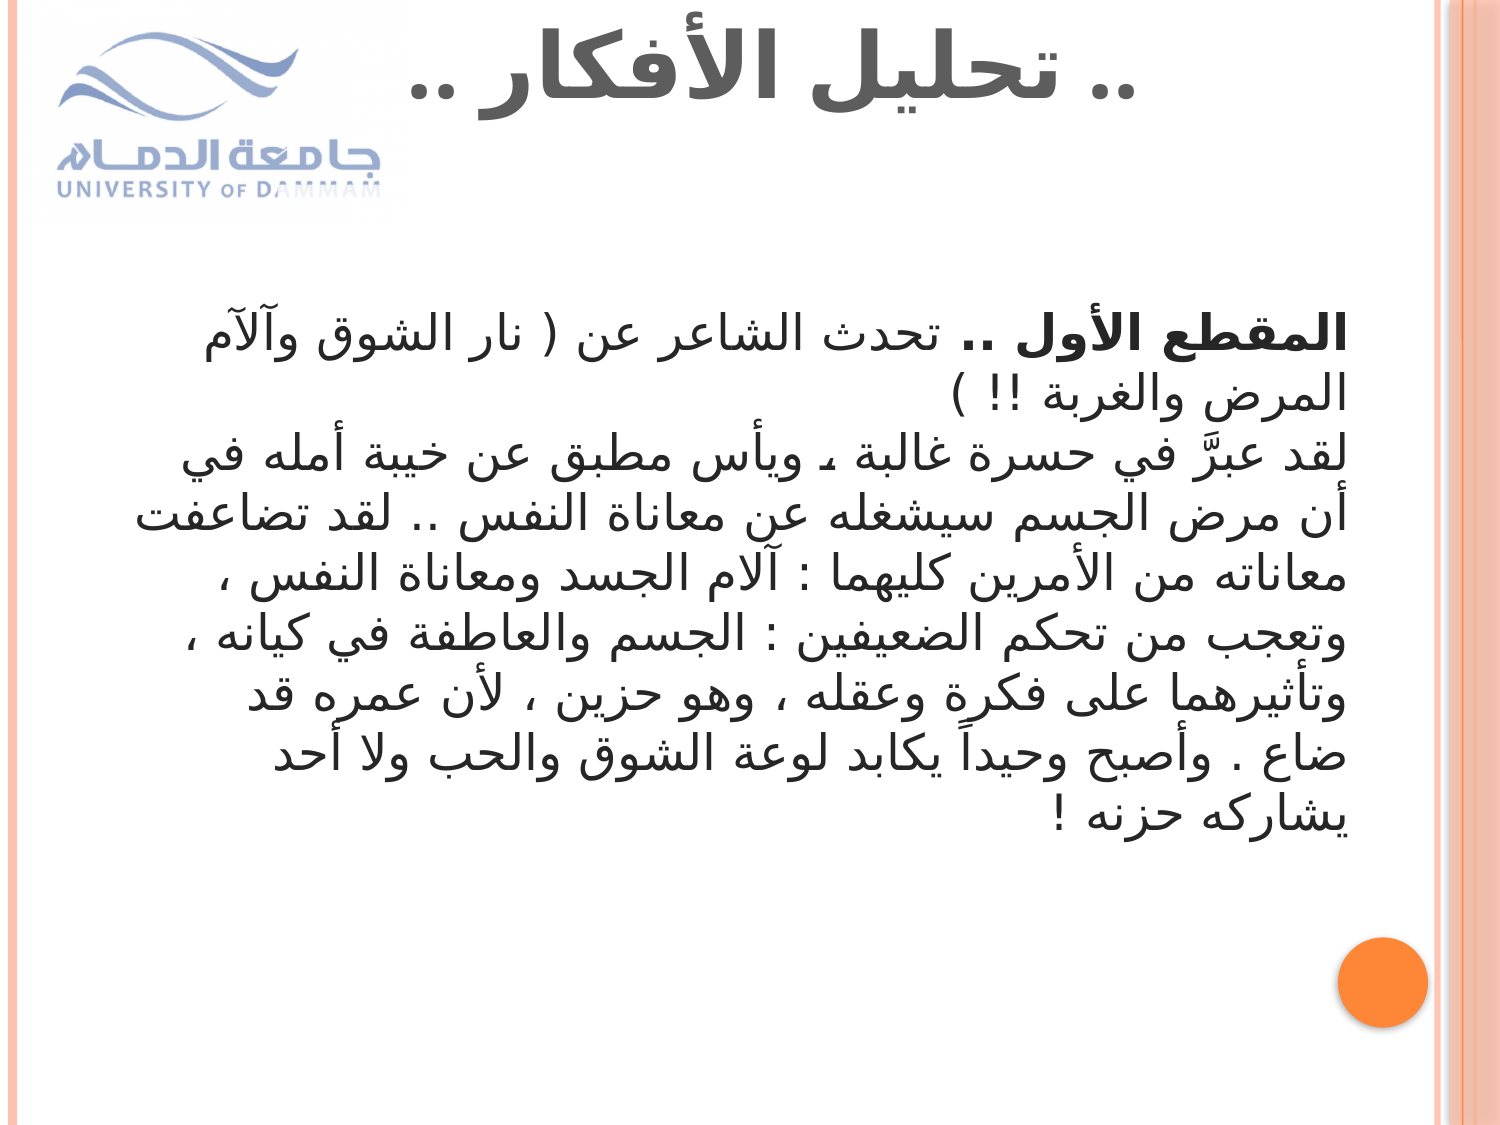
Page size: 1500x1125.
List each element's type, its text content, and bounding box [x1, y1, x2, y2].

picture [23, 0, 408, 225]
text_box .. تحليل الأفكار .. [411, 0, 1270, 92]
text_box المقطع الأول .. تحدث الشاعر عن ( نار الشوق وآلآم المرض والغربة !! ) لقد عبرَّ في حسرة غالبة ، ويأس مطبق عن خيبة أمله في أن مرض الجسم سيشغله عن معاناة النفس .. لقد تضاعفت معاناته من الأمرين كليهما : آلام الجسد ومعاناة النفس ، وتعجب من تحكم الضعيفين : الجسم والعاطفة في كيانه ، وتأثيرهما على فكرة وعقله ، وهو حزين ، لأن عمره قد ضاع . وأصبح وحيداً يكابد لوعة الشوق والحب ولا أحد يشاركه حزنه ! [98, 92, 1366, 1108]
